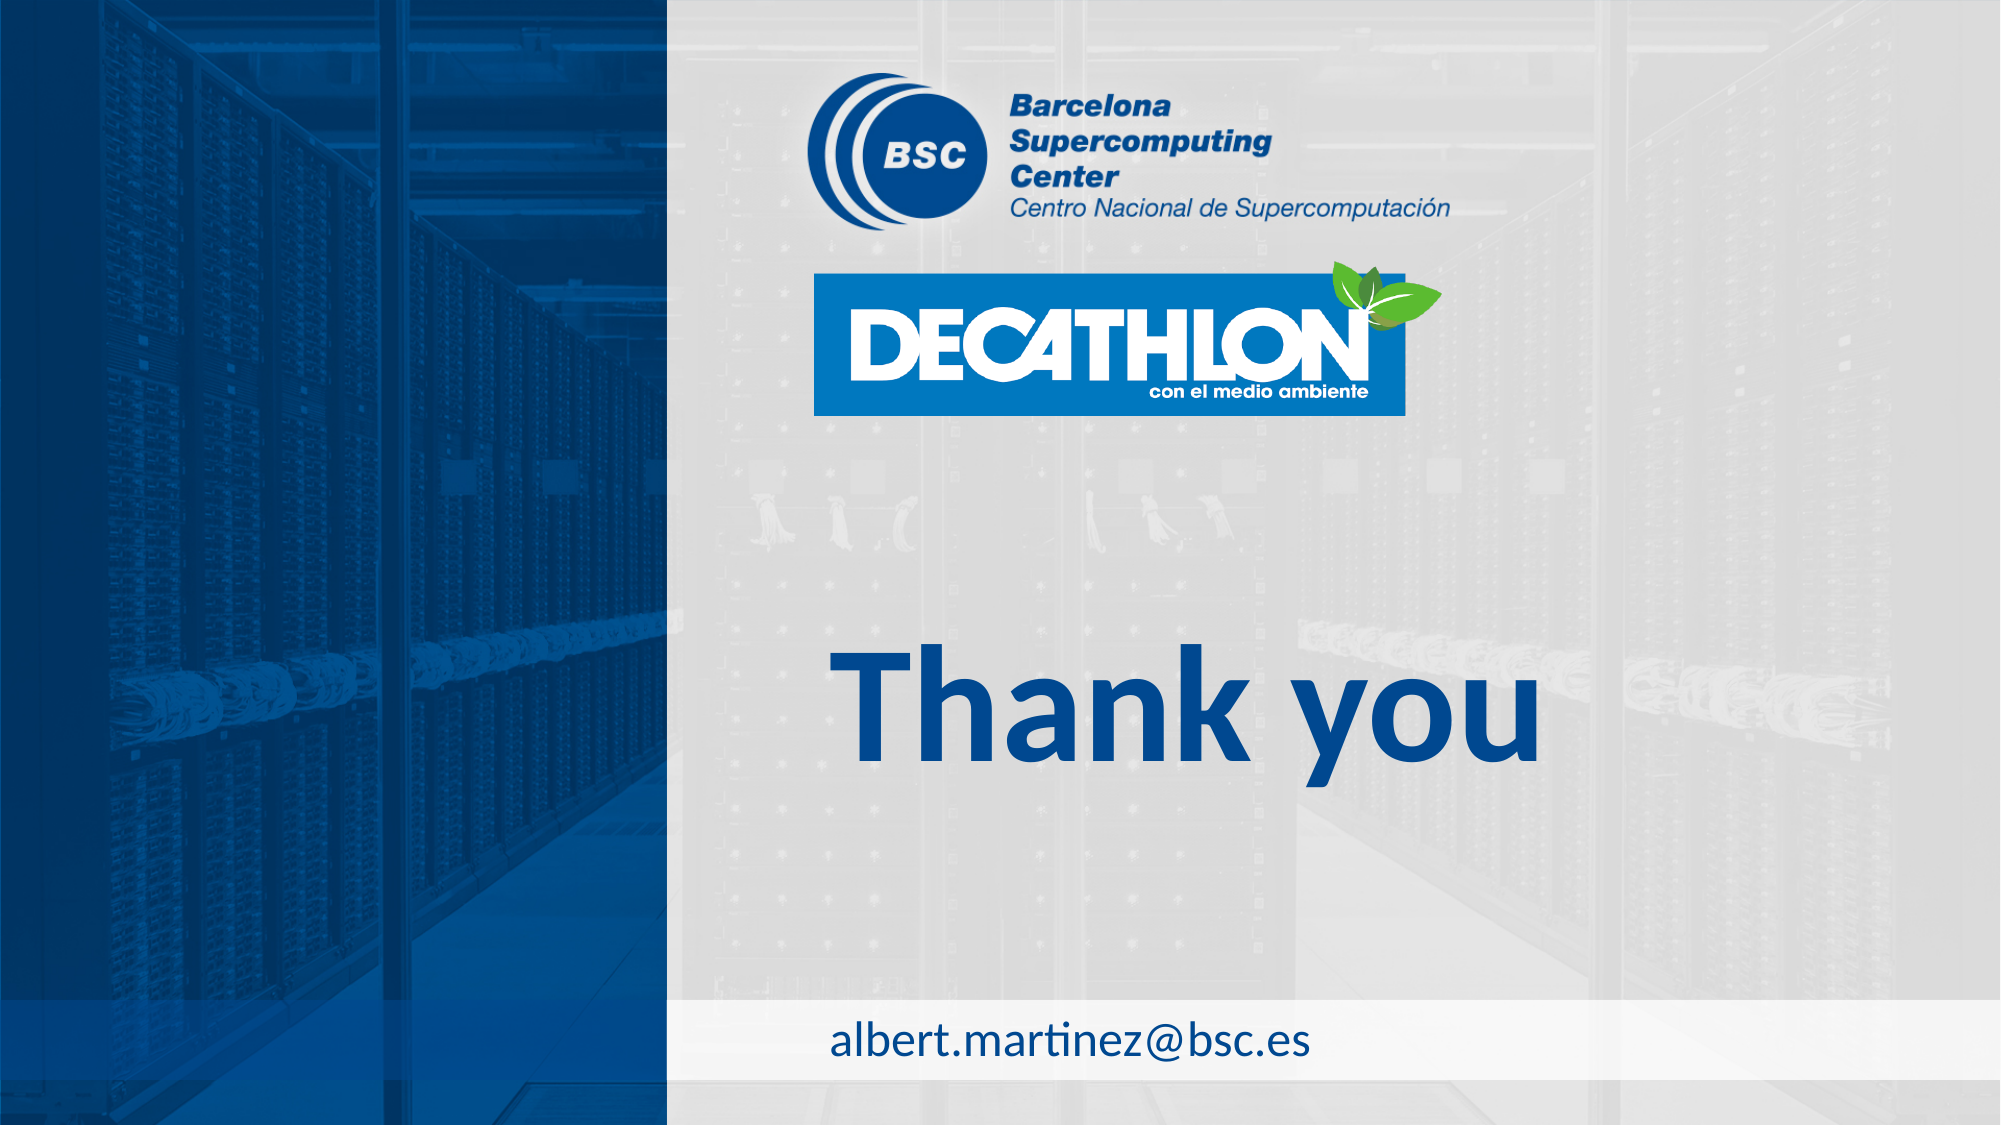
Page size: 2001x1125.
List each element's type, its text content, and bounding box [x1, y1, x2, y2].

title Thank you [814, 461, 1914, 954]
list albert.martinez@bsc.es [814, 999, 1914, 1080]
picture [0, 0, 2001, 1125]
